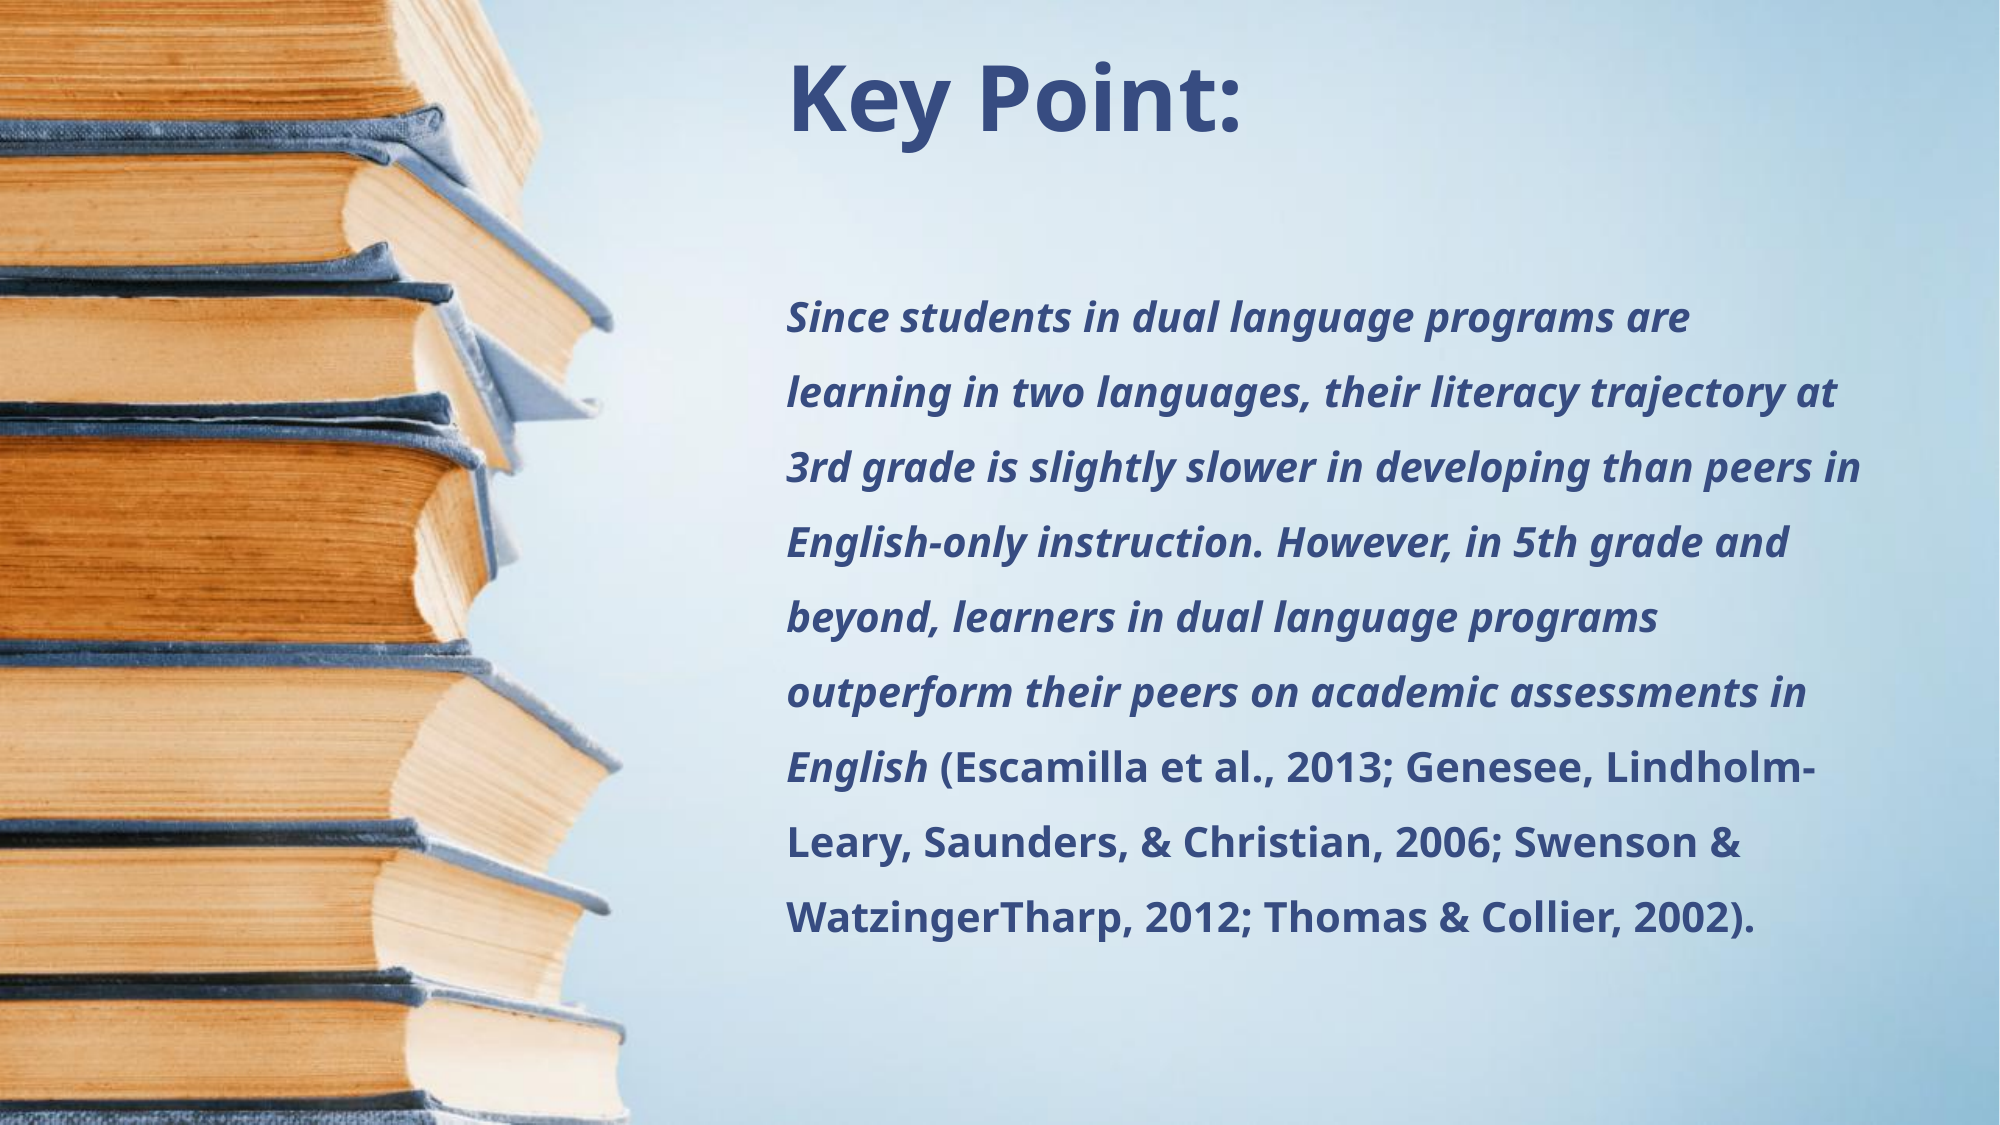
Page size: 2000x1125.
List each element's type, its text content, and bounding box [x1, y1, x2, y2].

subtitle Key Point: [766, 37, 1917, 159]
picture [0, 0, 2000, 1125]
title Since students in dual language programs are learning in two languages, their literacy trajectory at 3rd grade is slightly slower in developing than peers in English-only instruction. However, in 5th grade and beyond, learners in dual language programs outperform their peers on academic assessments in English (Escamilla et al., 2013; Genesee, Lindholm-Leary, Saunders, & Christian, 2006; Swenson & WatzingerTharp, 2012; Thomas & Collier, 2002). [766, 174, 1887, 951]
